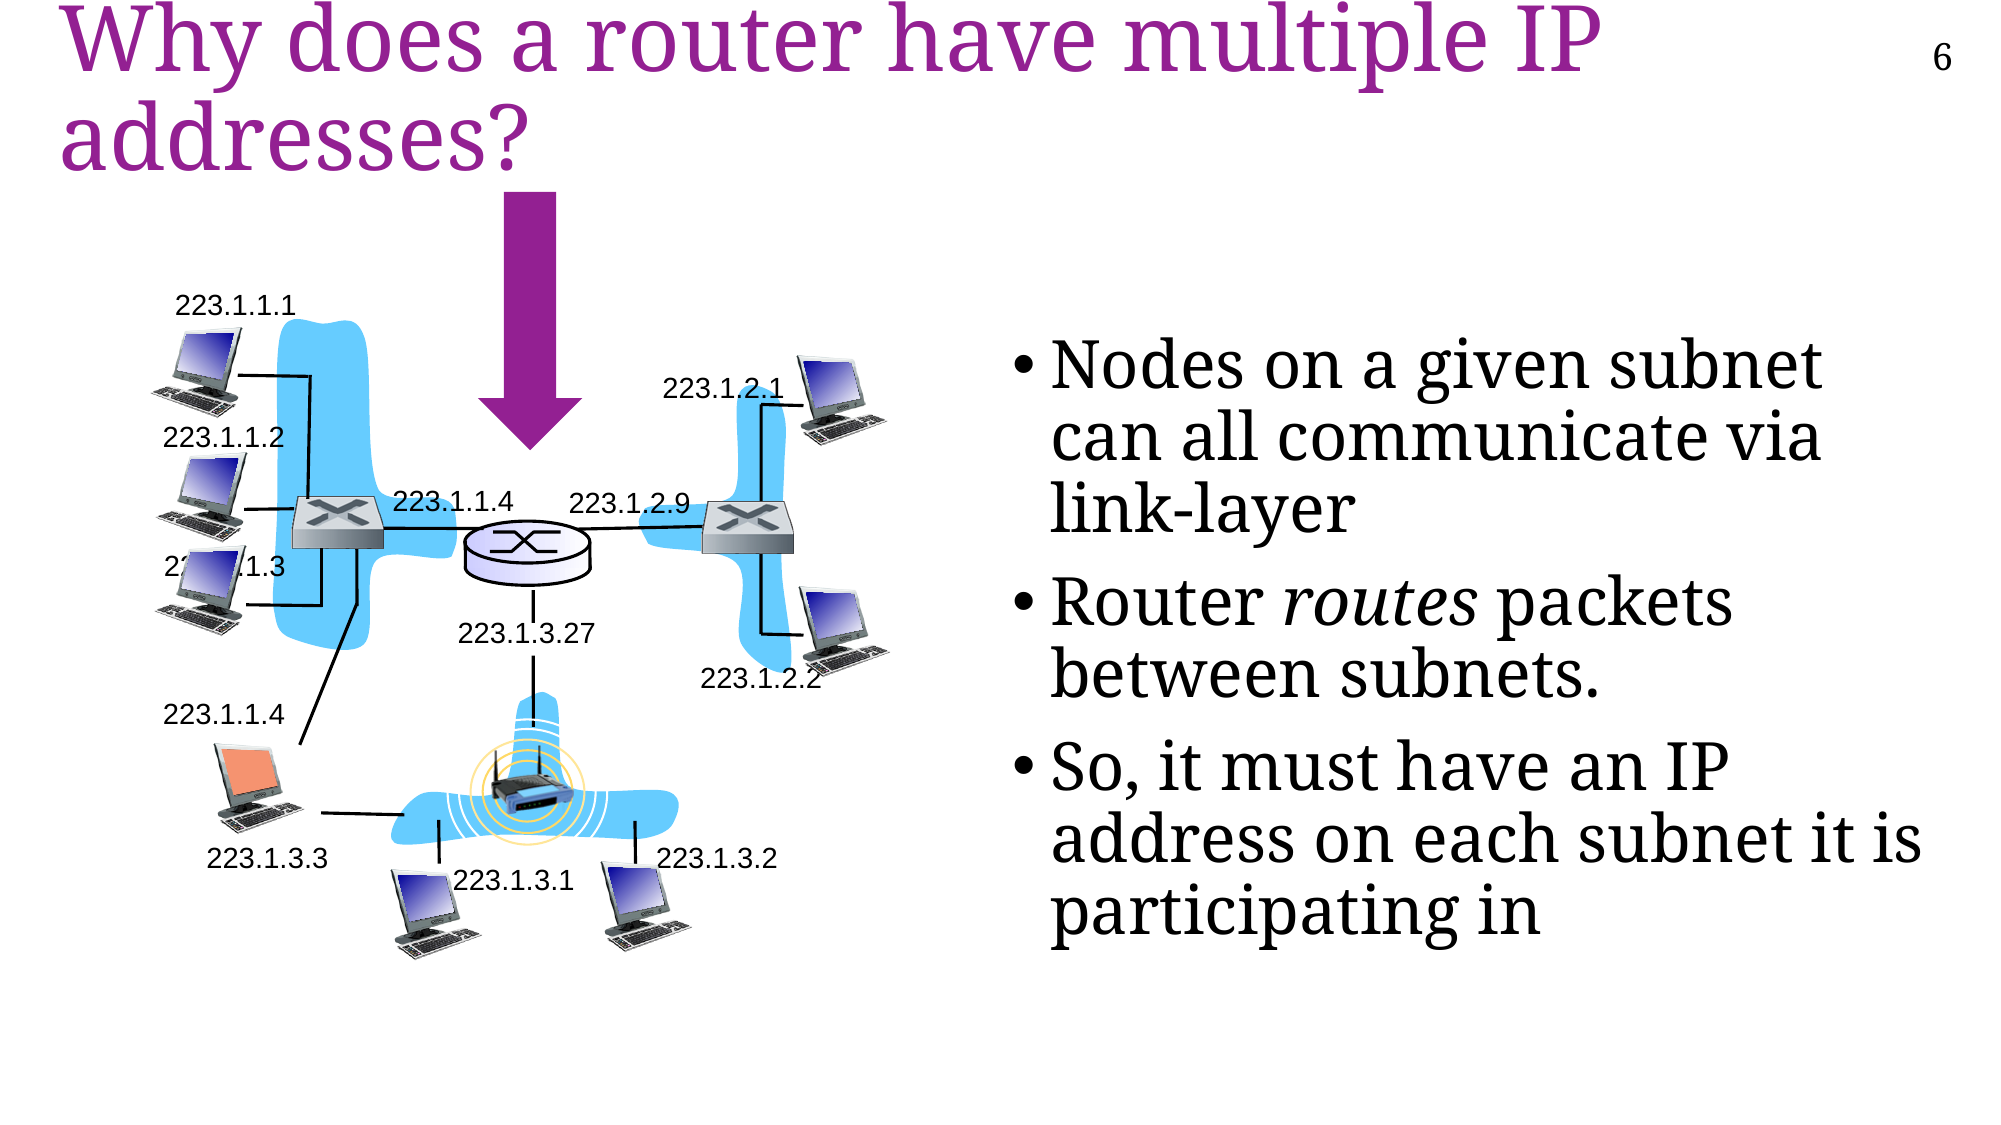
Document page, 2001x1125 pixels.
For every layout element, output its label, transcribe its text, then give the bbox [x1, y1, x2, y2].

title Why does a router have multiple IP addresses? [43, 25, 1953, 158]
list Nodes on a given subnet can all communicate via link-layer Router routes packets between subnets. So, it must have an IP address on each subnet it is participating in [997, 178, 1942, 1102]
text_box [502, 190, 558, 278]
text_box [43, 278, 912, 967]
